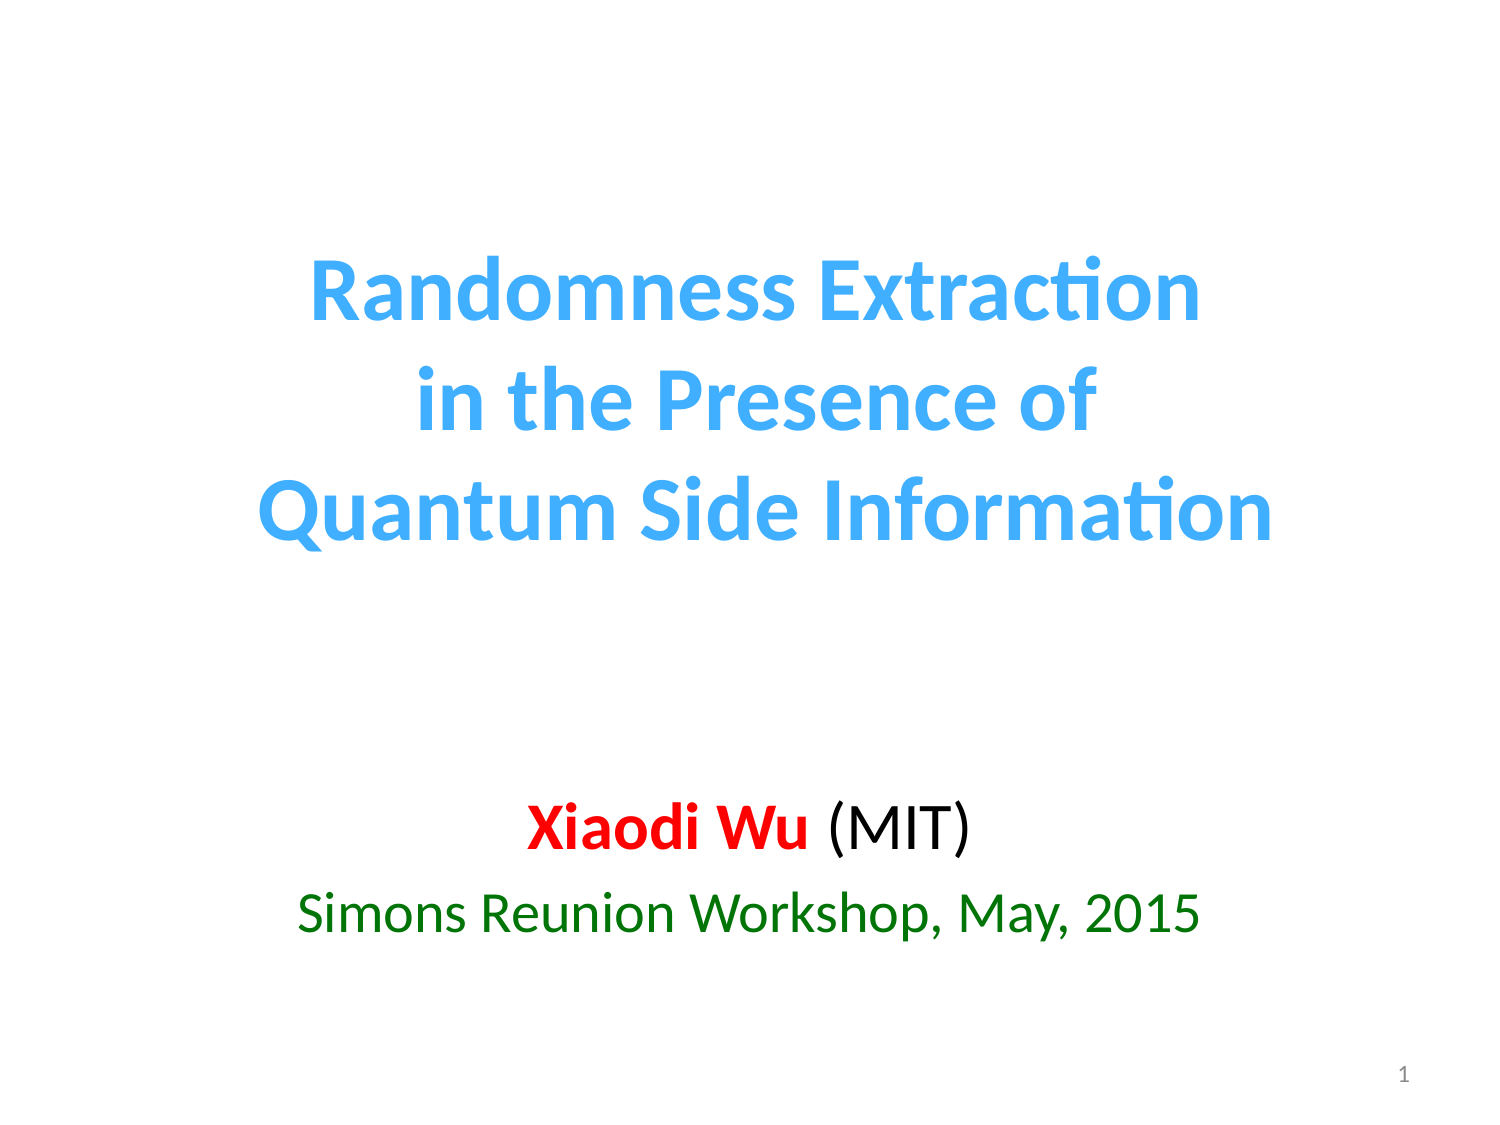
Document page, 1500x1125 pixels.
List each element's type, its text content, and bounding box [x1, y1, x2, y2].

title Randomness Extraction in the Presence of Quantum Side Information [74, 209, 1460, 579]
slide_number 1 [1074, 1042, 1425, 1103]
subtitle Xiaodi Wu (MIT) Simons Reunion Workshop, May, 2015 [137, 775, 1363, 1073]
